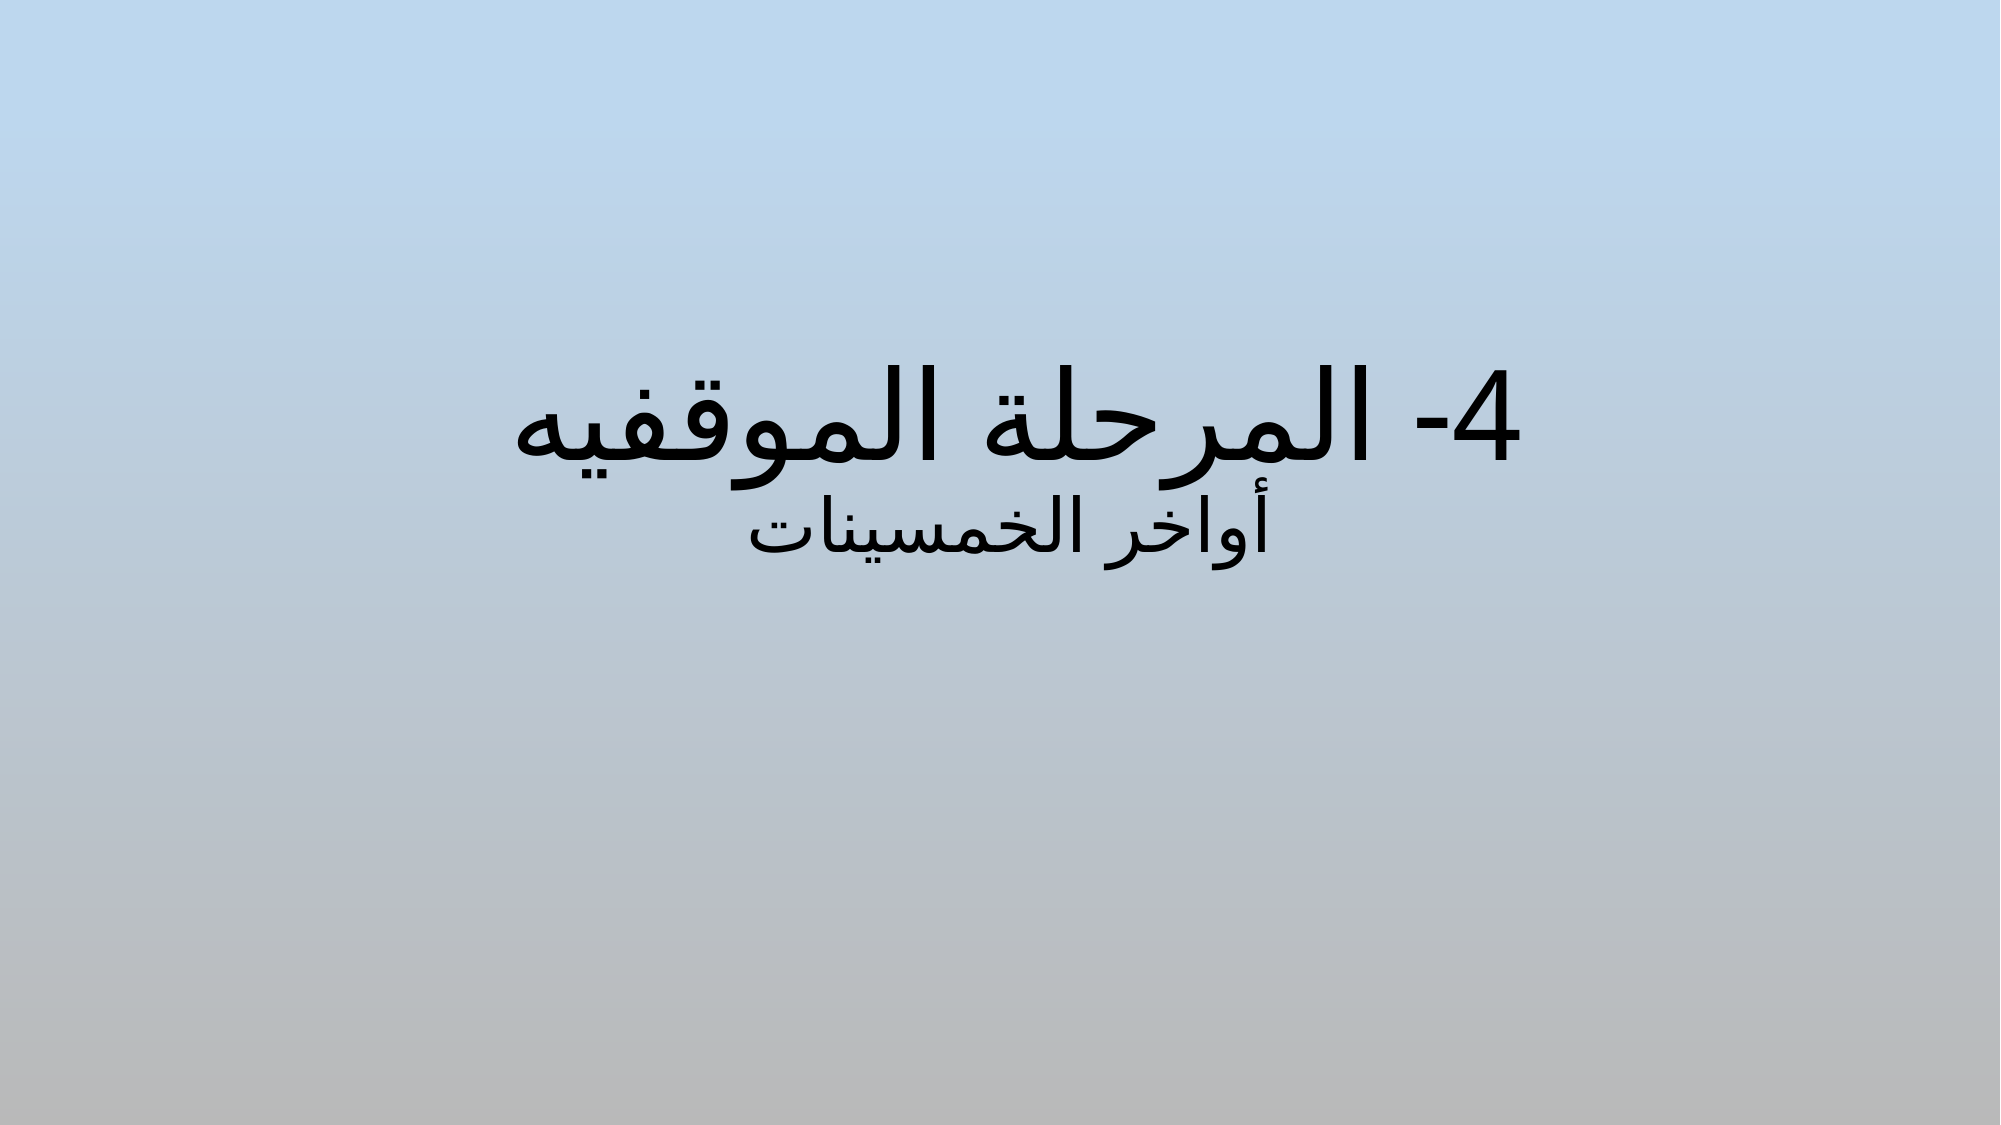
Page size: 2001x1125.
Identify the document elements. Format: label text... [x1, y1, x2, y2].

title 4- المرحلة الموقفيه أواخر الخمسينات [249, 184, 1750, 576]
